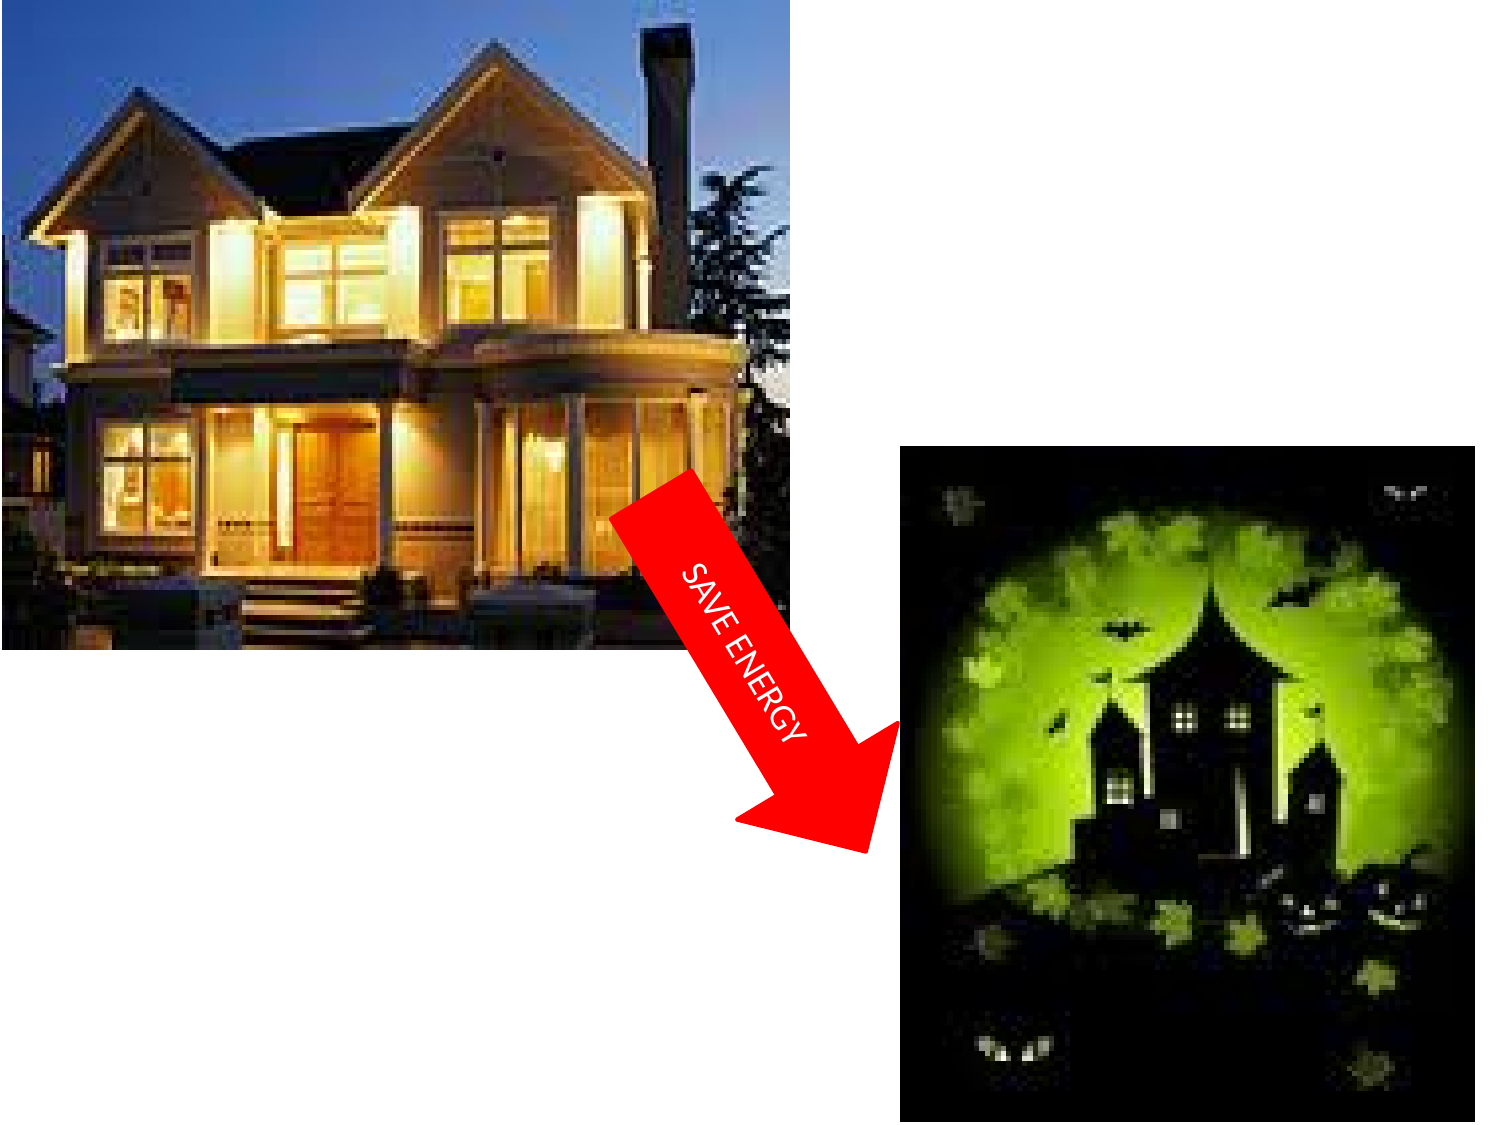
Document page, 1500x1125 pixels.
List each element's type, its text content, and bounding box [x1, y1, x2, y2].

text_box SAVE ENERGY [693, 640, 894, 854]
picture [1, 0, 791, 651]
picture [899, 446, 1476, 1122]
